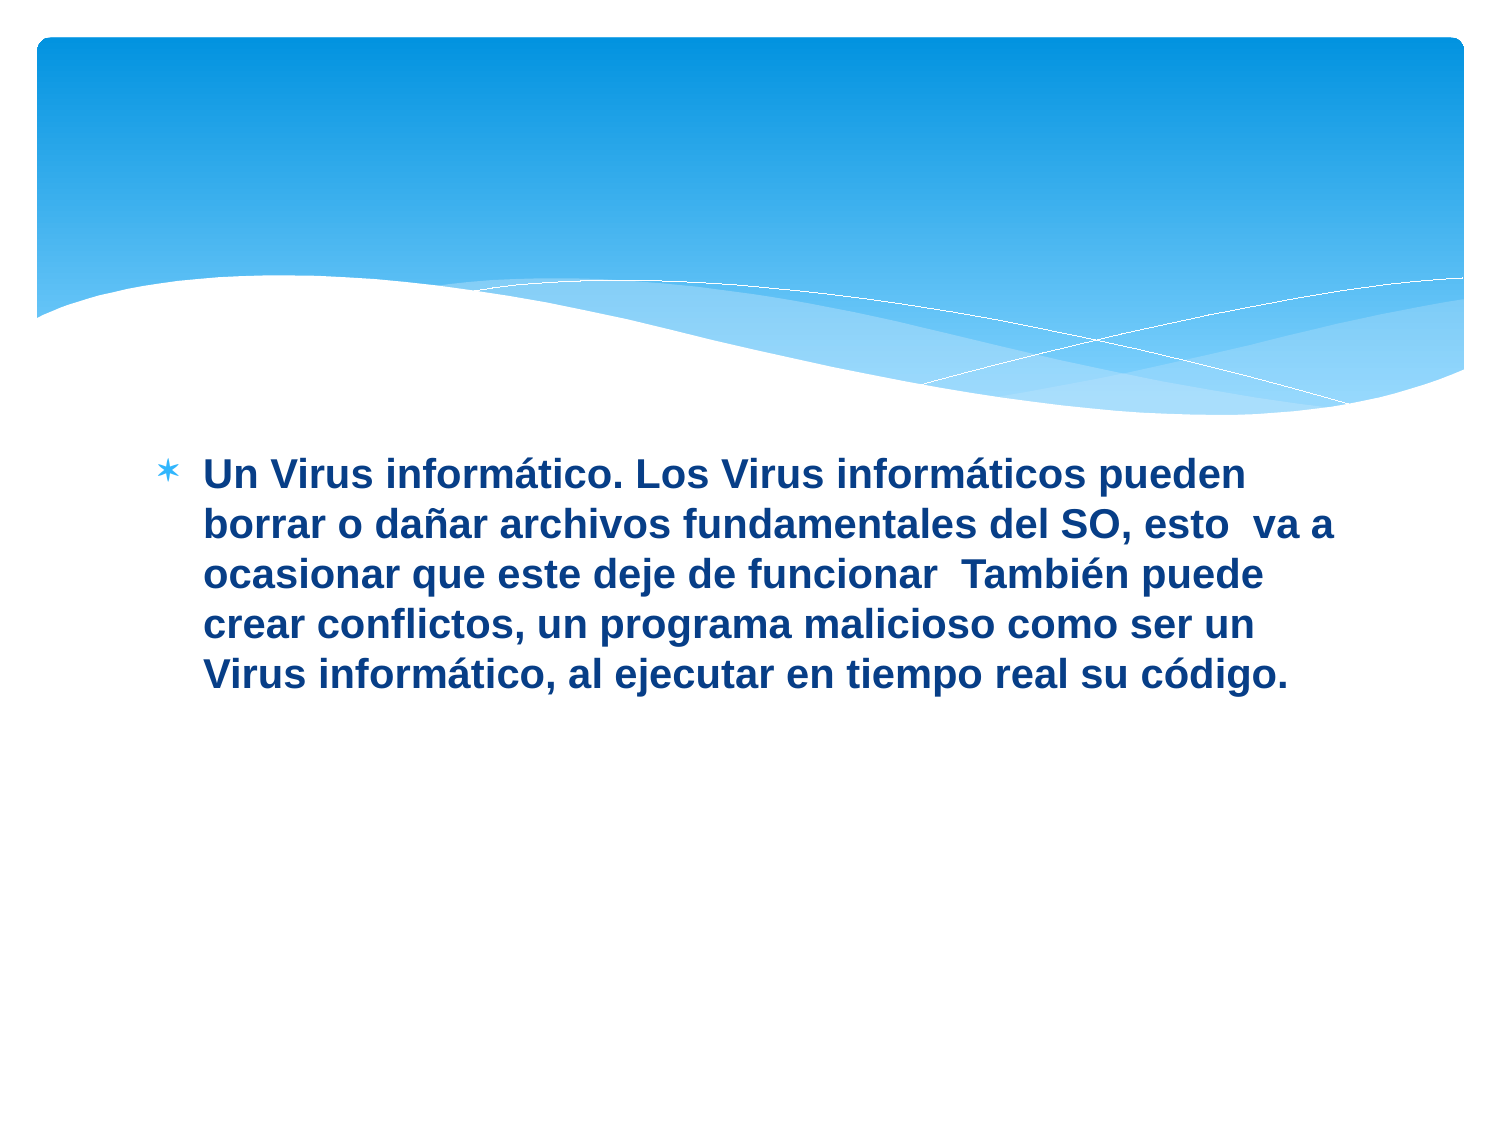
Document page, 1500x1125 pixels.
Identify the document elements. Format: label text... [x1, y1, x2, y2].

list Un Virus informático. Los Virus informáticos pueden borrar o dañar archivos fundamentales del SO, esto va a ocasionar que este deje de funcionar También puede crear conflictos, un programa malicioso como ser un Virus informático, al ejecutar en tiempo real su código. [143, 438, 1359, 1005]
